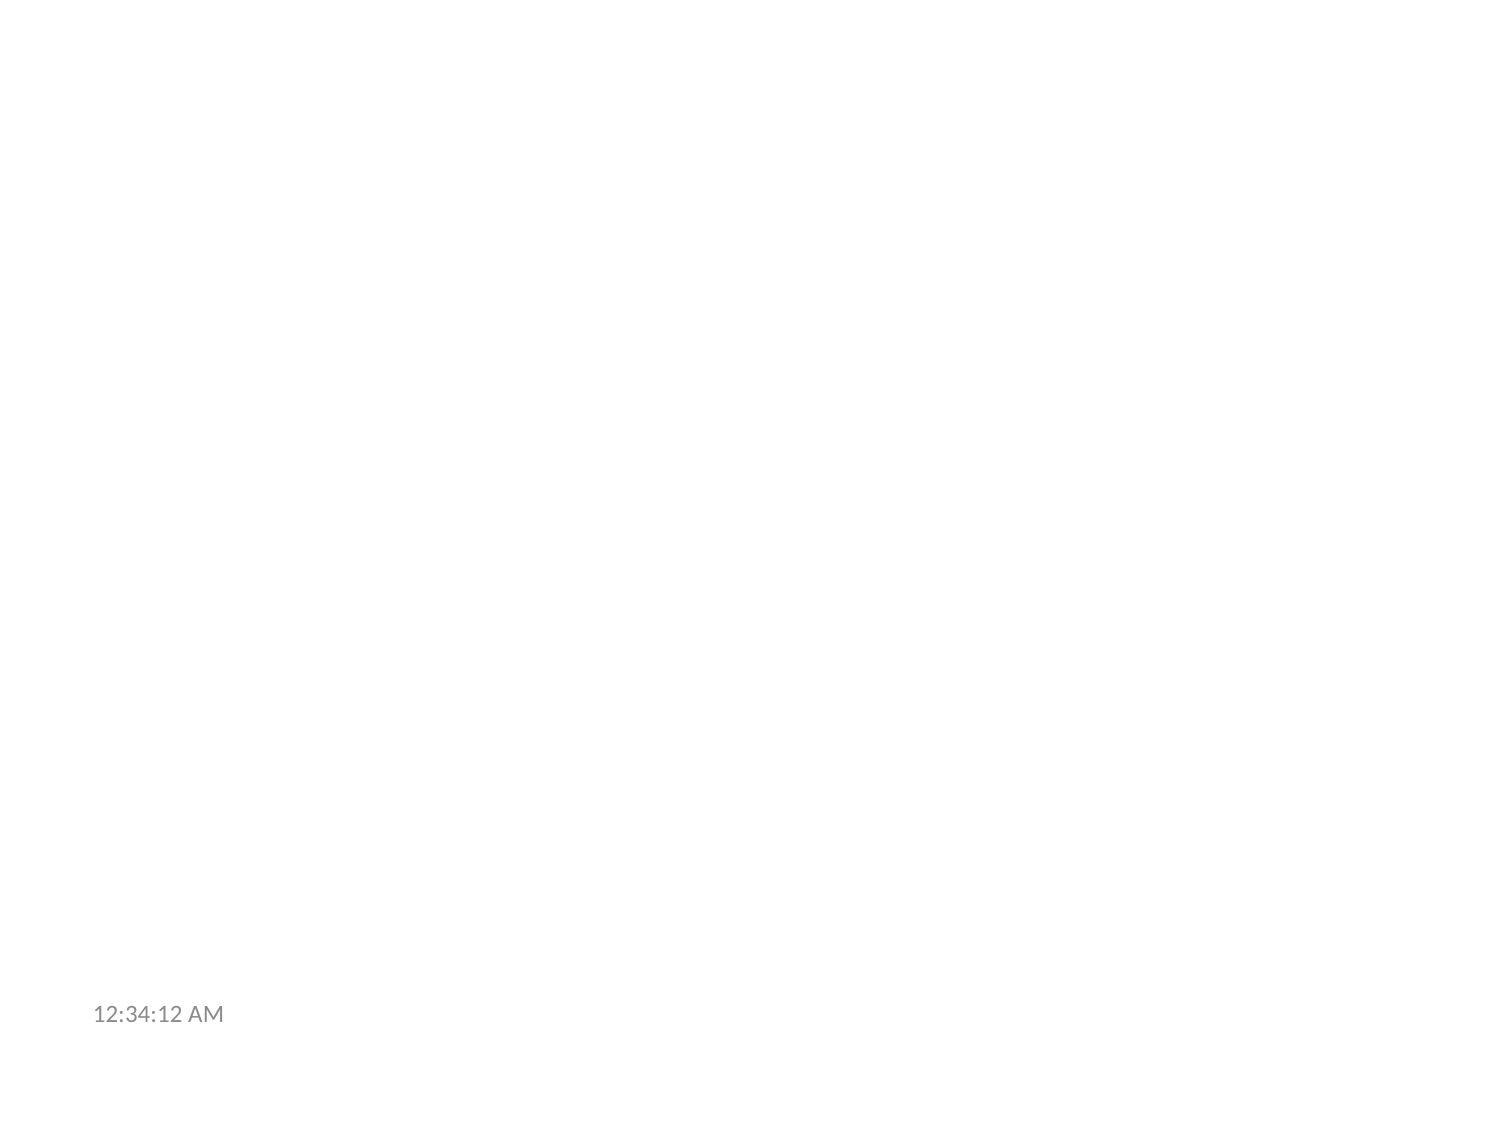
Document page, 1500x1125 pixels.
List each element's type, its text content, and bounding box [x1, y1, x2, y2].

text_box 3:35:09 PM [77, 982, 428, 1043]
